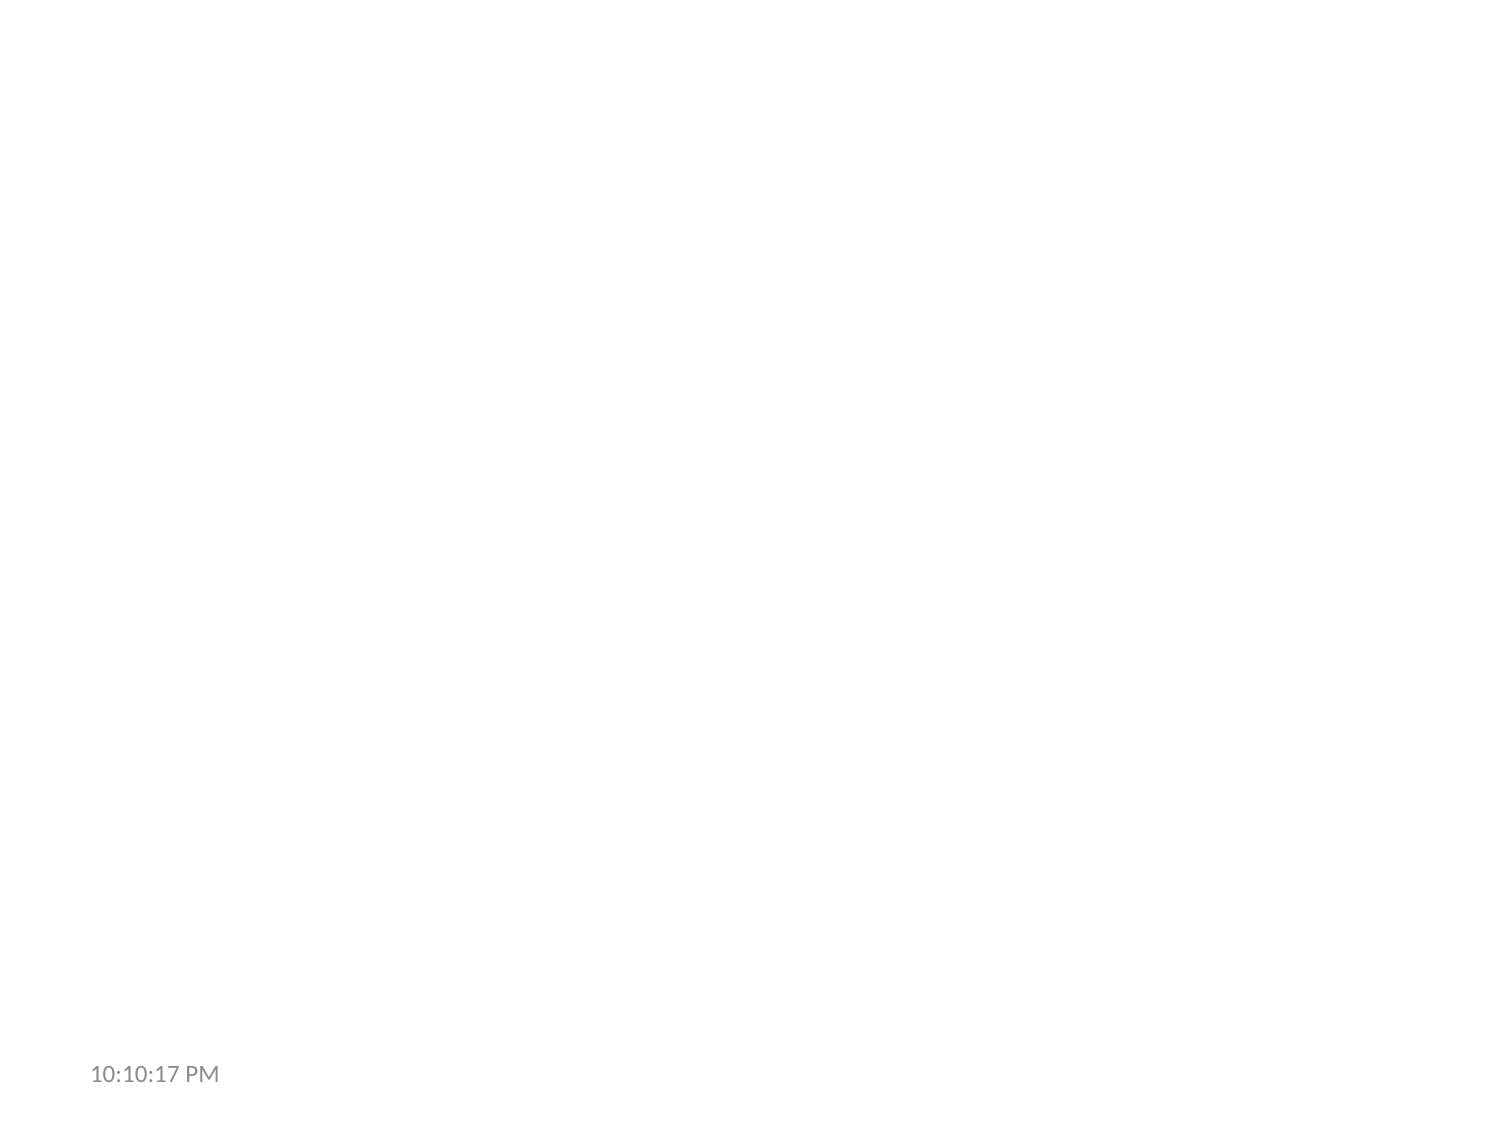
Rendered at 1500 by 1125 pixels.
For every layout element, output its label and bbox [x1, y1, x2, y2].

slide_number [75, 1042, 425, 1103]
